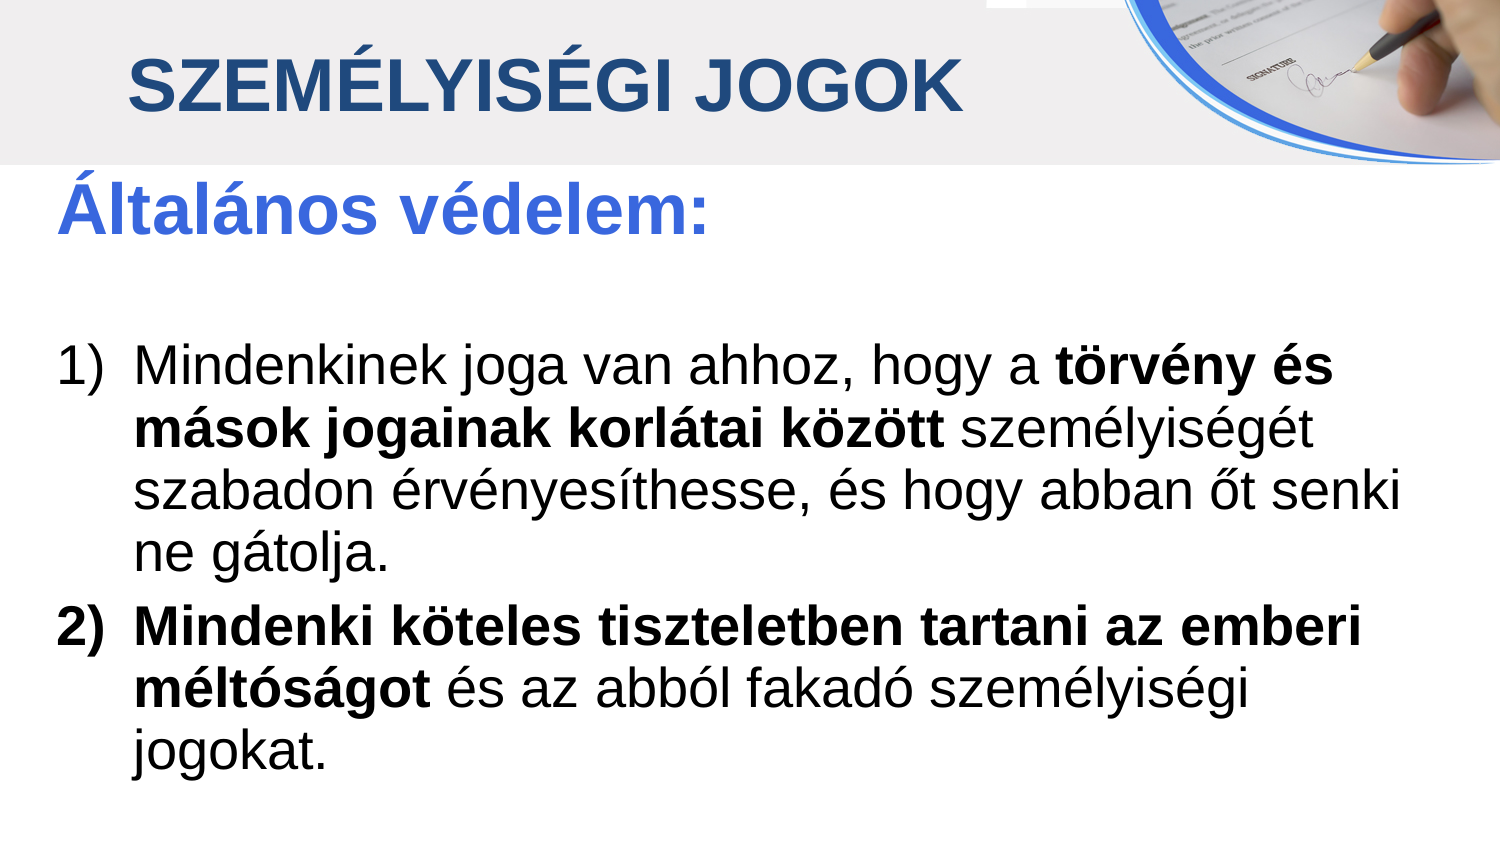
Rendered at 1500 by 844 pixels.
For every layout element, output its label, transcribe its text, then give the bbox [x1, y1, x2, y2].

list Általános védelem: Mindenkinek joga van ahhoz, hogy a törvény és mások jogainak korlátai között személyiségét szabadon érvényesíthesse, és hogy abban őt senki ne gátolja. Mindenki köteles tiszteletben tartani az emberi méltóságot és az abból fakadó személyiségi jogokat. [41, 161, 1447, 812]
list SZEMÉLYISÉGI JOGOK [29, 32, 1500, 139]
picture [0, 0, 1500, 844]
